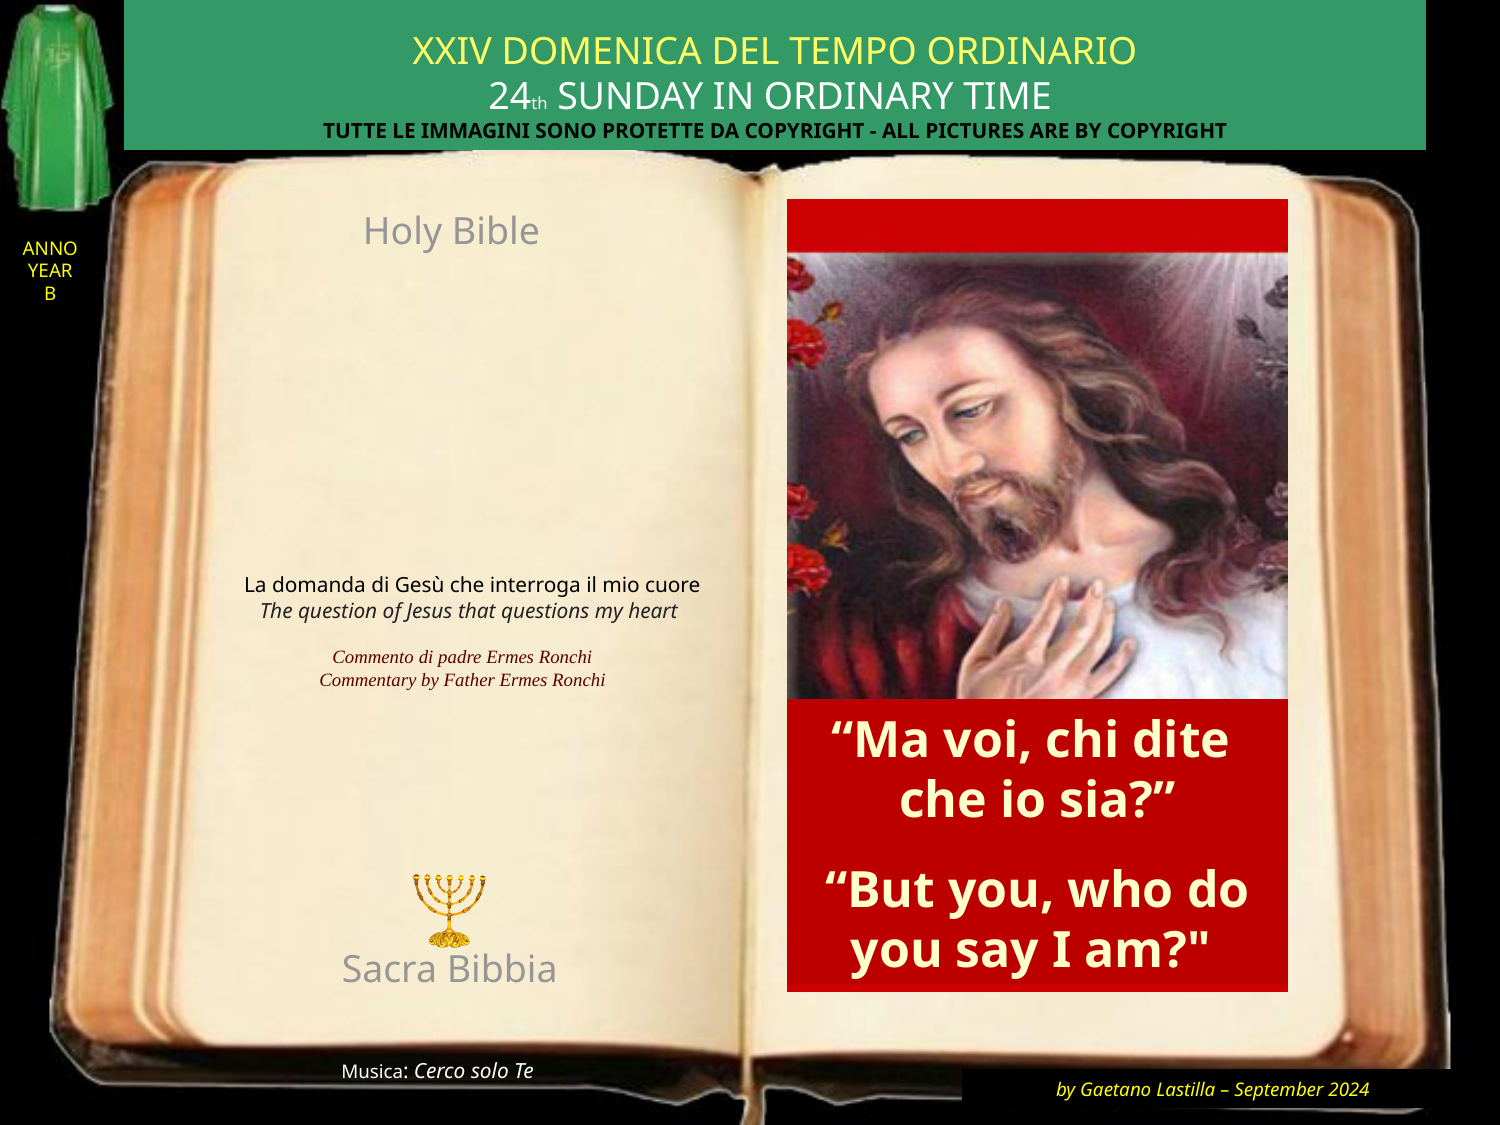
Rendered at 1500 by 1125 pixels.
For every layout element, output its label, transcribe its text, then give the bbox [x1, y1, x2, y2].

text_box Commento di padre Ermes Ronchi Commentary by Father Ermes Ronchi [274, 637, 650, 698]
text_box La domanda di Gesù che interroga il mio cuore The question of Jesus that questions my heart [202, 560, 741, 631]
text_box XXIV DOMENICA DEL TEMPO ORDINARIO 24th SUNDAY IN ORDINARY TIME TUTTE LE IMMAGINI SONO PROTETTE DA COPYRIGHT - ALL PICTURES ARE BY COPYRIGHT [125, 0, 1425, 150]
text_box Sacra Bibbia [187, 937, 713, 998]
picture [0, 0, 1500, 1125]
text_box ANNO YEAR B [7, 229, 93, 312]
text_box Musica: Cerco solo Te [137, 1050, 738, 1090]
text_box Holy Bible [348, 199, 556, 260]
text_box by Gaetano Lastilla – September 2024 [962, 1070, 1463, 1108]
